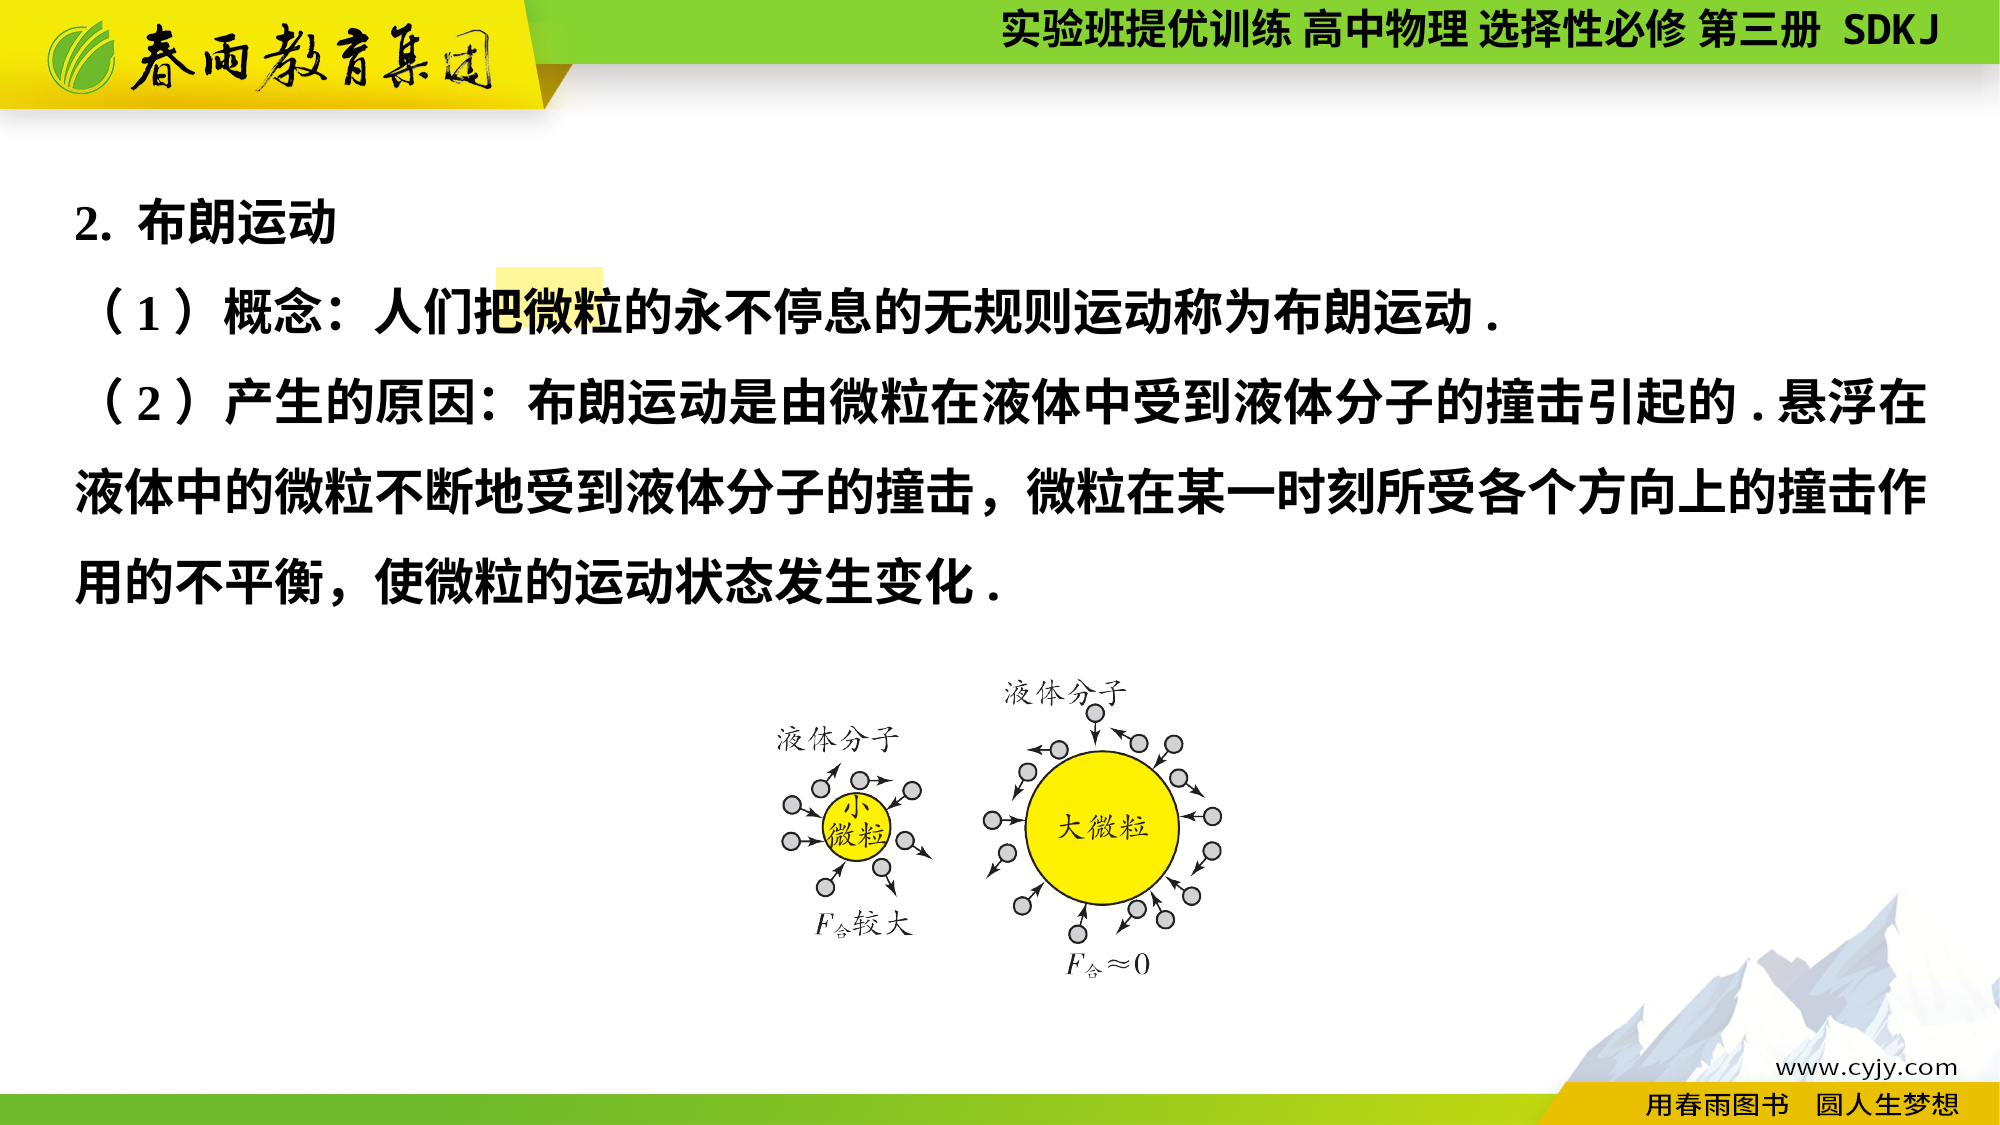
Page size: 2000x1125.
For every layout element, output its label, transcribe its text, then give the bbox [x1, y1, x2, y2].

list 2. 布朗运动 （1）概念：人们把微粒的永不停息的无规则运动称为布朗运动. （2）产生的原因：布朗运动是由微粒在液体中受到液体分子的撞击引起的.悬浮在液体中的微粒不断地受到液体分子的撞击，微粒在某一时刻所受各个方向上的撞击作用的不平衡，使微粒的运动状态发生变化. [59, 153, 1944, 612]
picture [0, 0, 2000, 1125]
